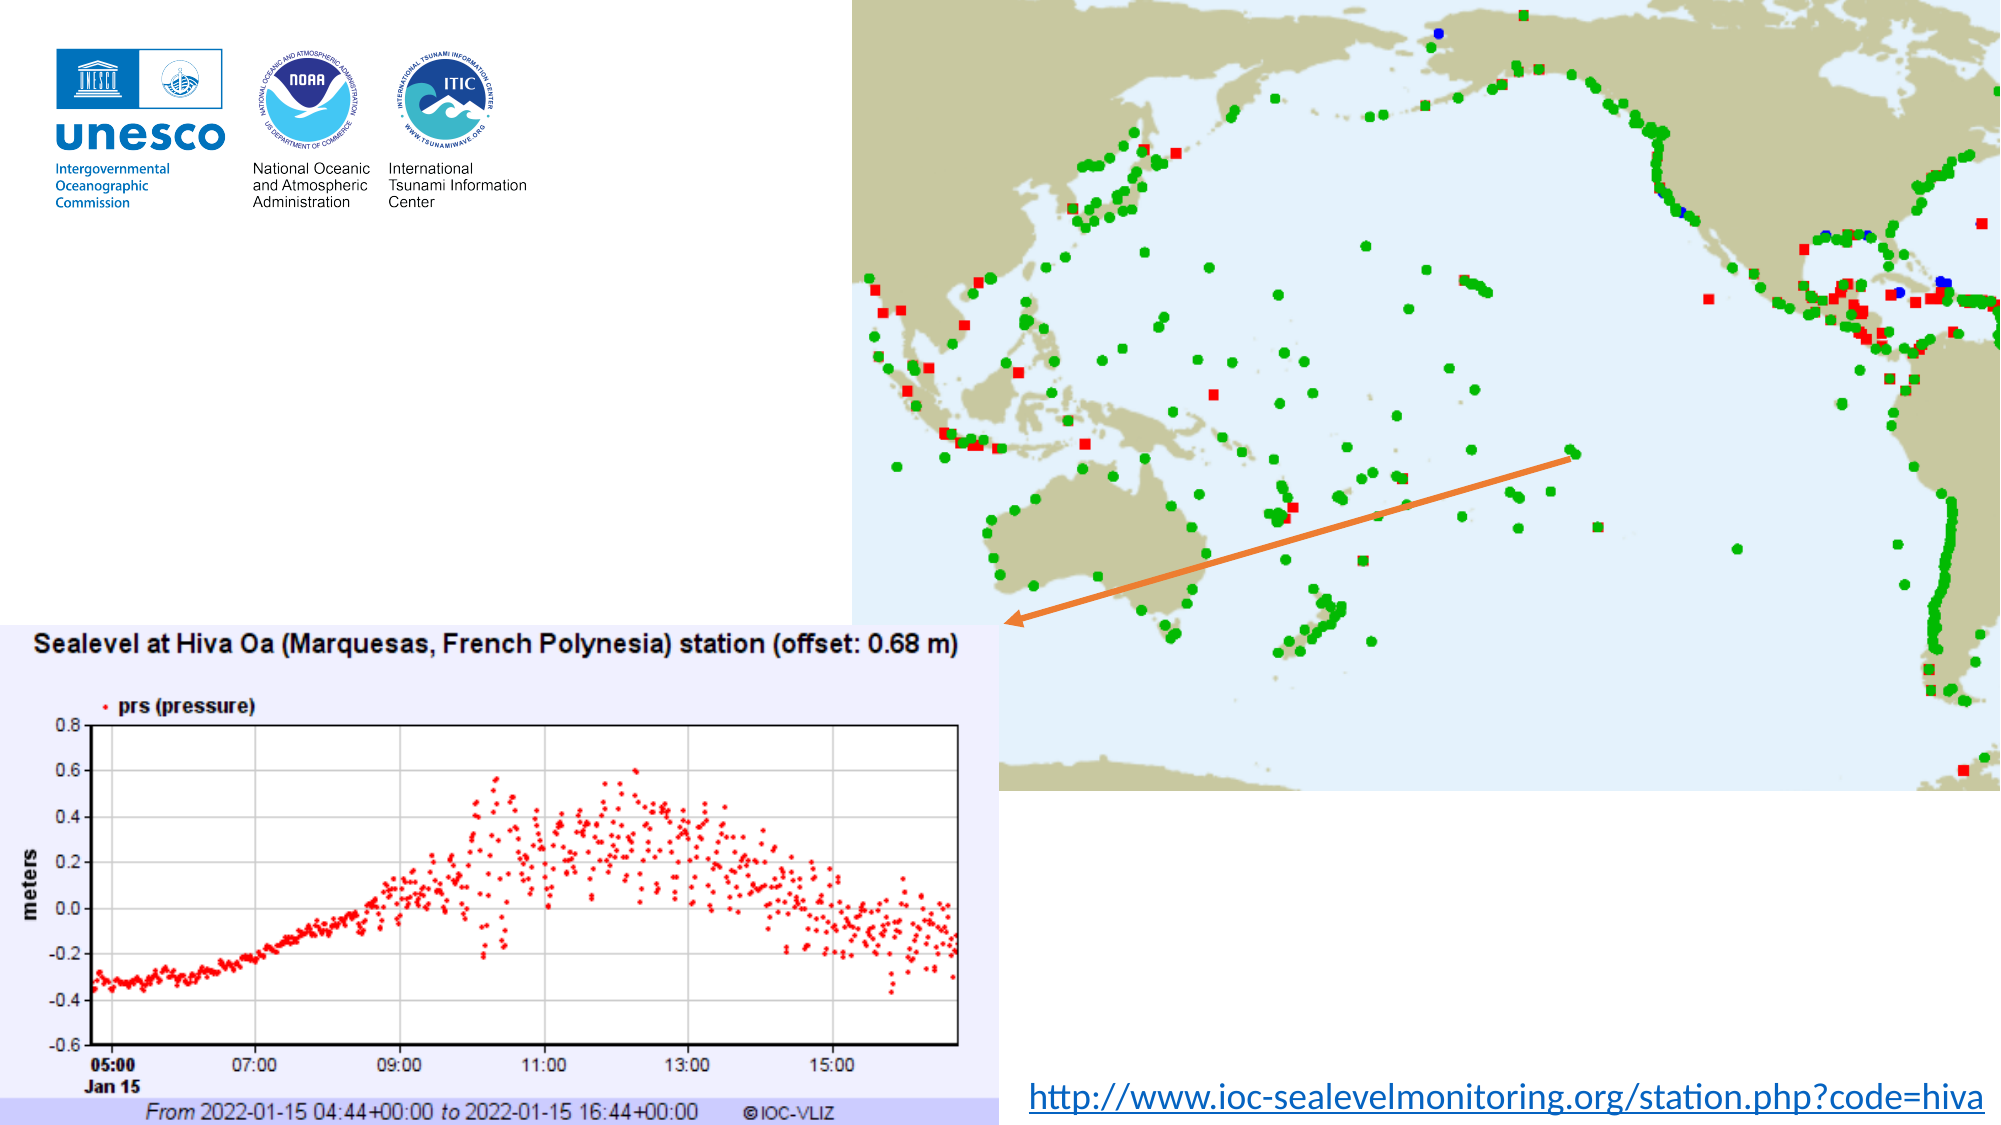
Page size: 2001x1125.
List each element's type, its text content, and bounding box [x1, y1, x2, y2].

picture [43, 35, 527, 221]
text_box http://www.ioc-sealevelmonitoring.org/station.php?code=hiva [999, 1064, 2000, 1125]
picture [0, 0, 2000, 1125]
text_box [1003, 458, 1571, 624]
